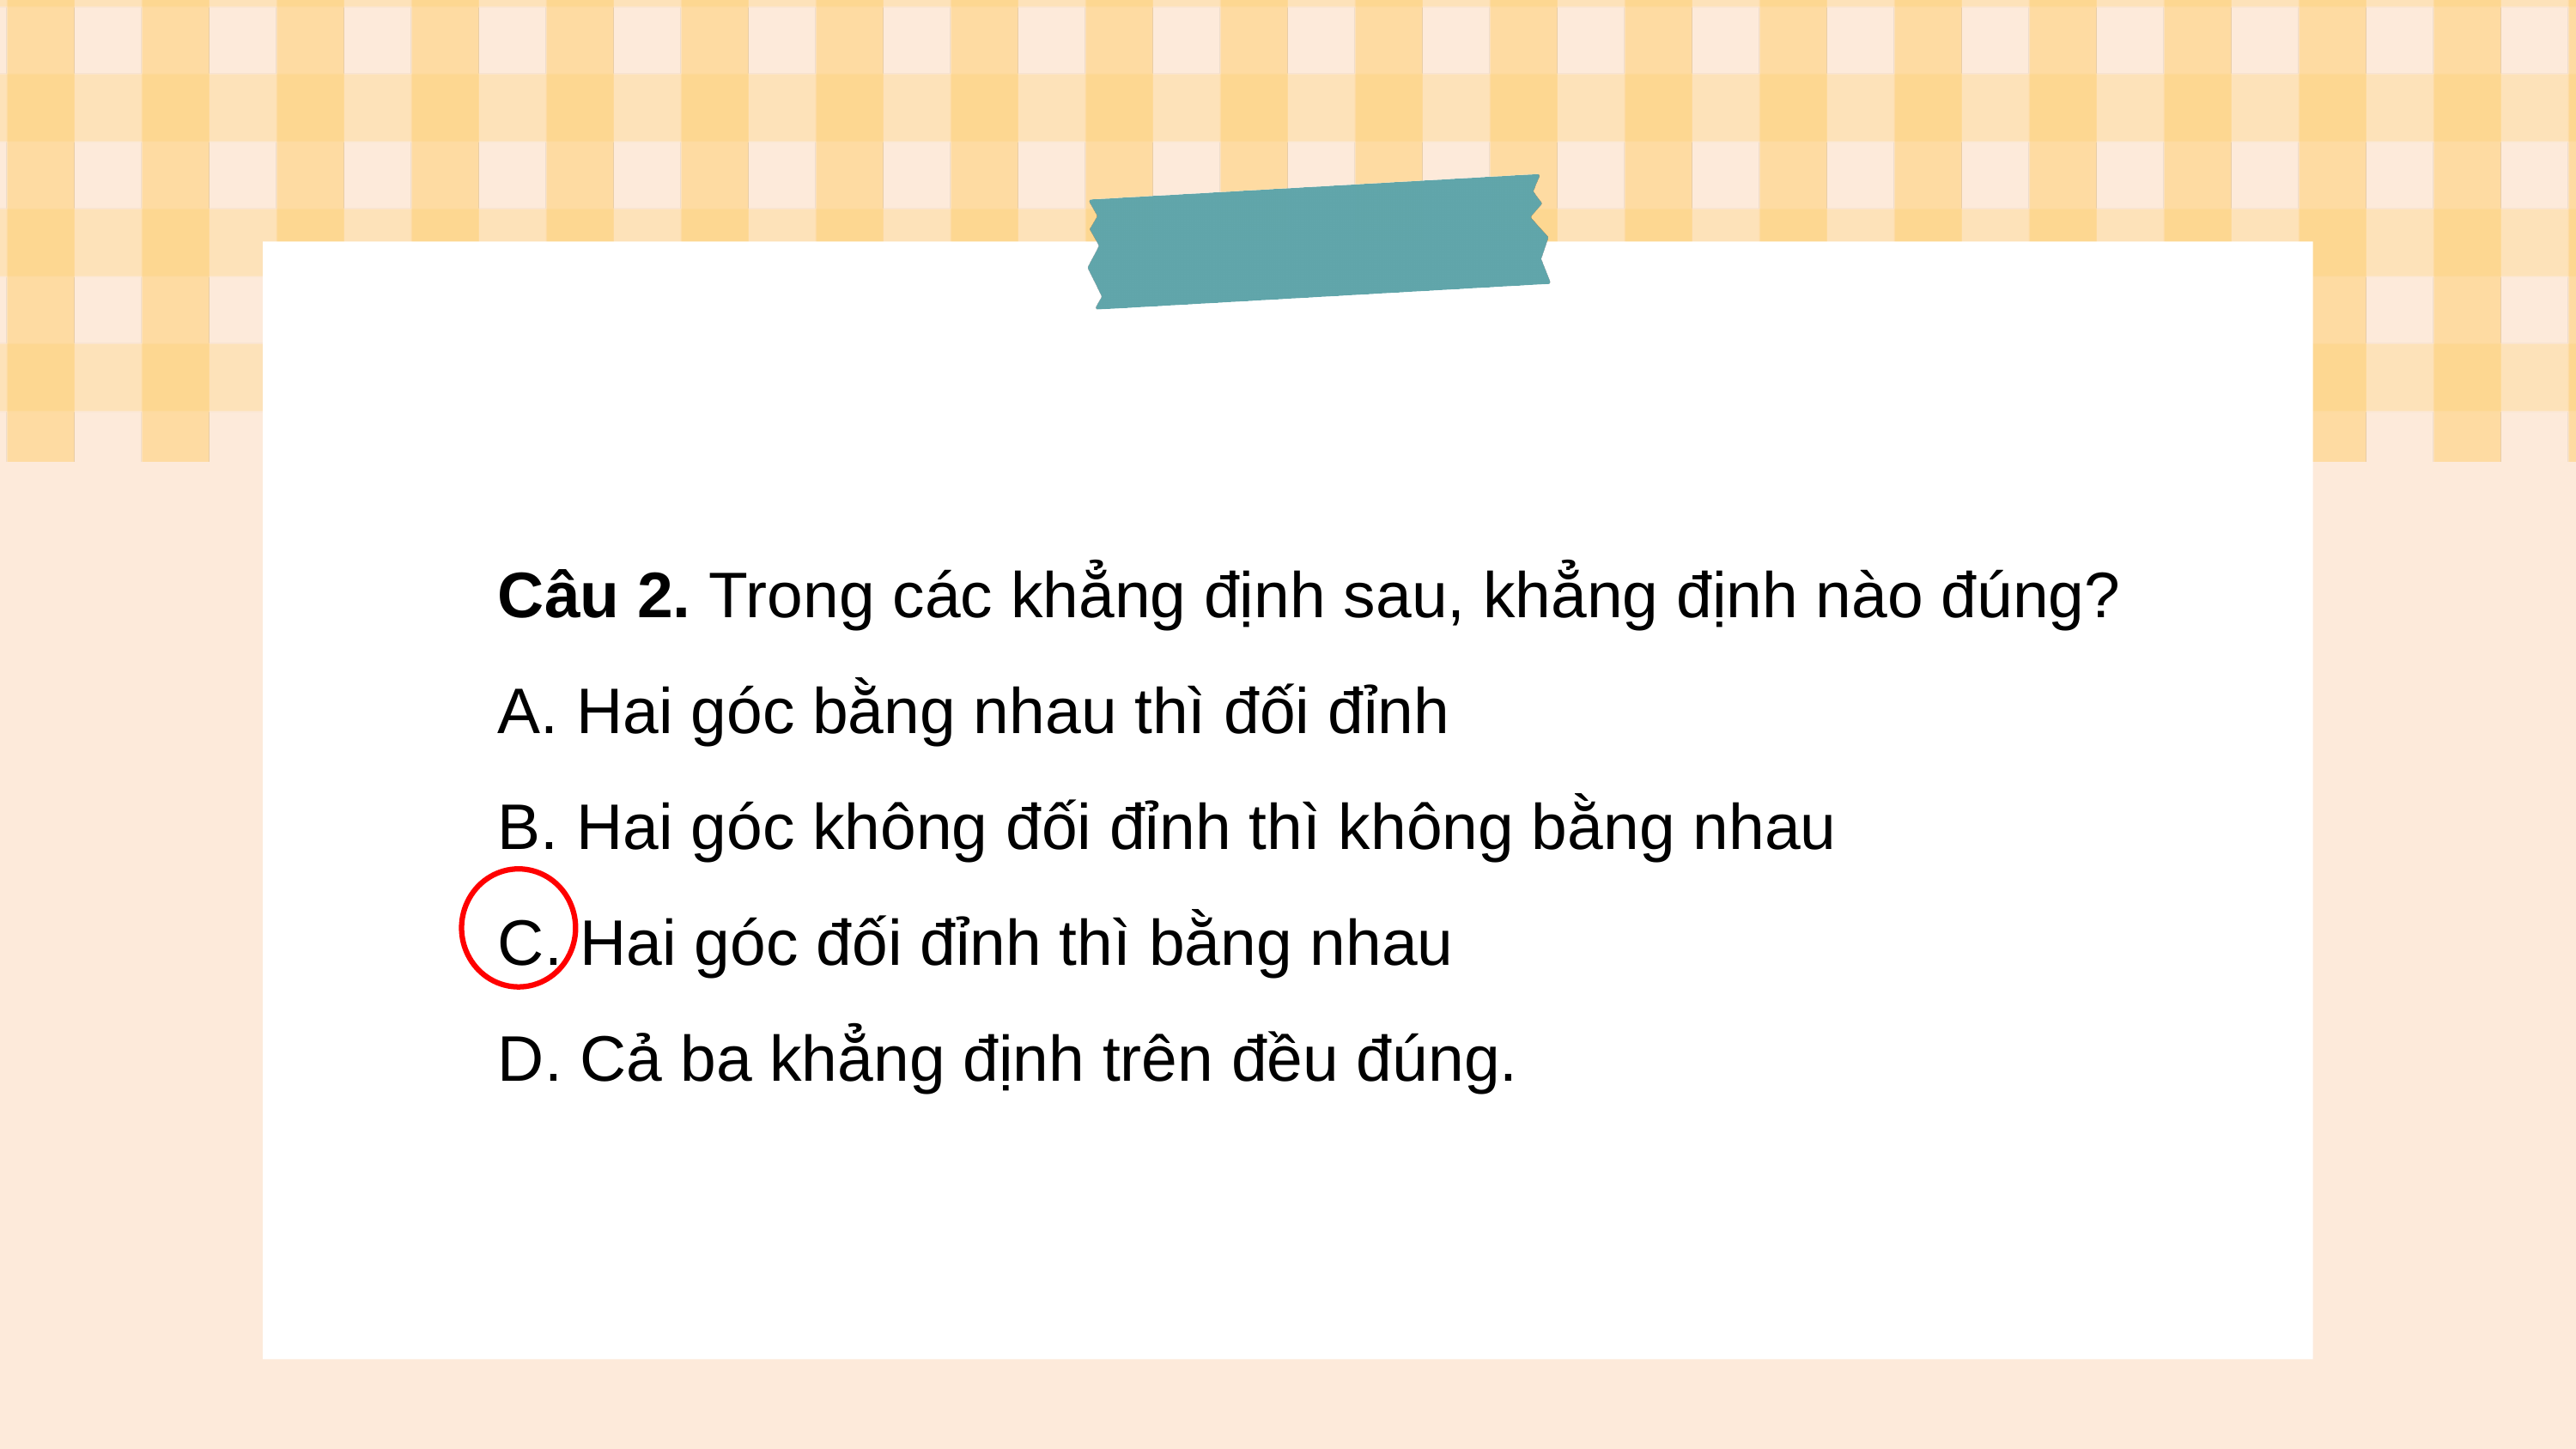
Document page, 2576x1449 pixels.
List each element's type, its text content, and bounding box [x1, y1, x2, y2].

picture [0, 0, 2576, 462]
text_box Câu 2. Trong các khẳng định sau, khẳng định nào đúng? A. Hai góc bằng nhau thì đối đỉnh B. Hai góc không đối đỉnh thì không bằng nhau C. Hai góc đối đỉnh thì bằng nhau D. Cả ba khẳng định trên đều đúng. [485, 508, 2149, 1101]
text_box [263, 471, 2313, 1360]
text_box [461, 869, 576, 987]
